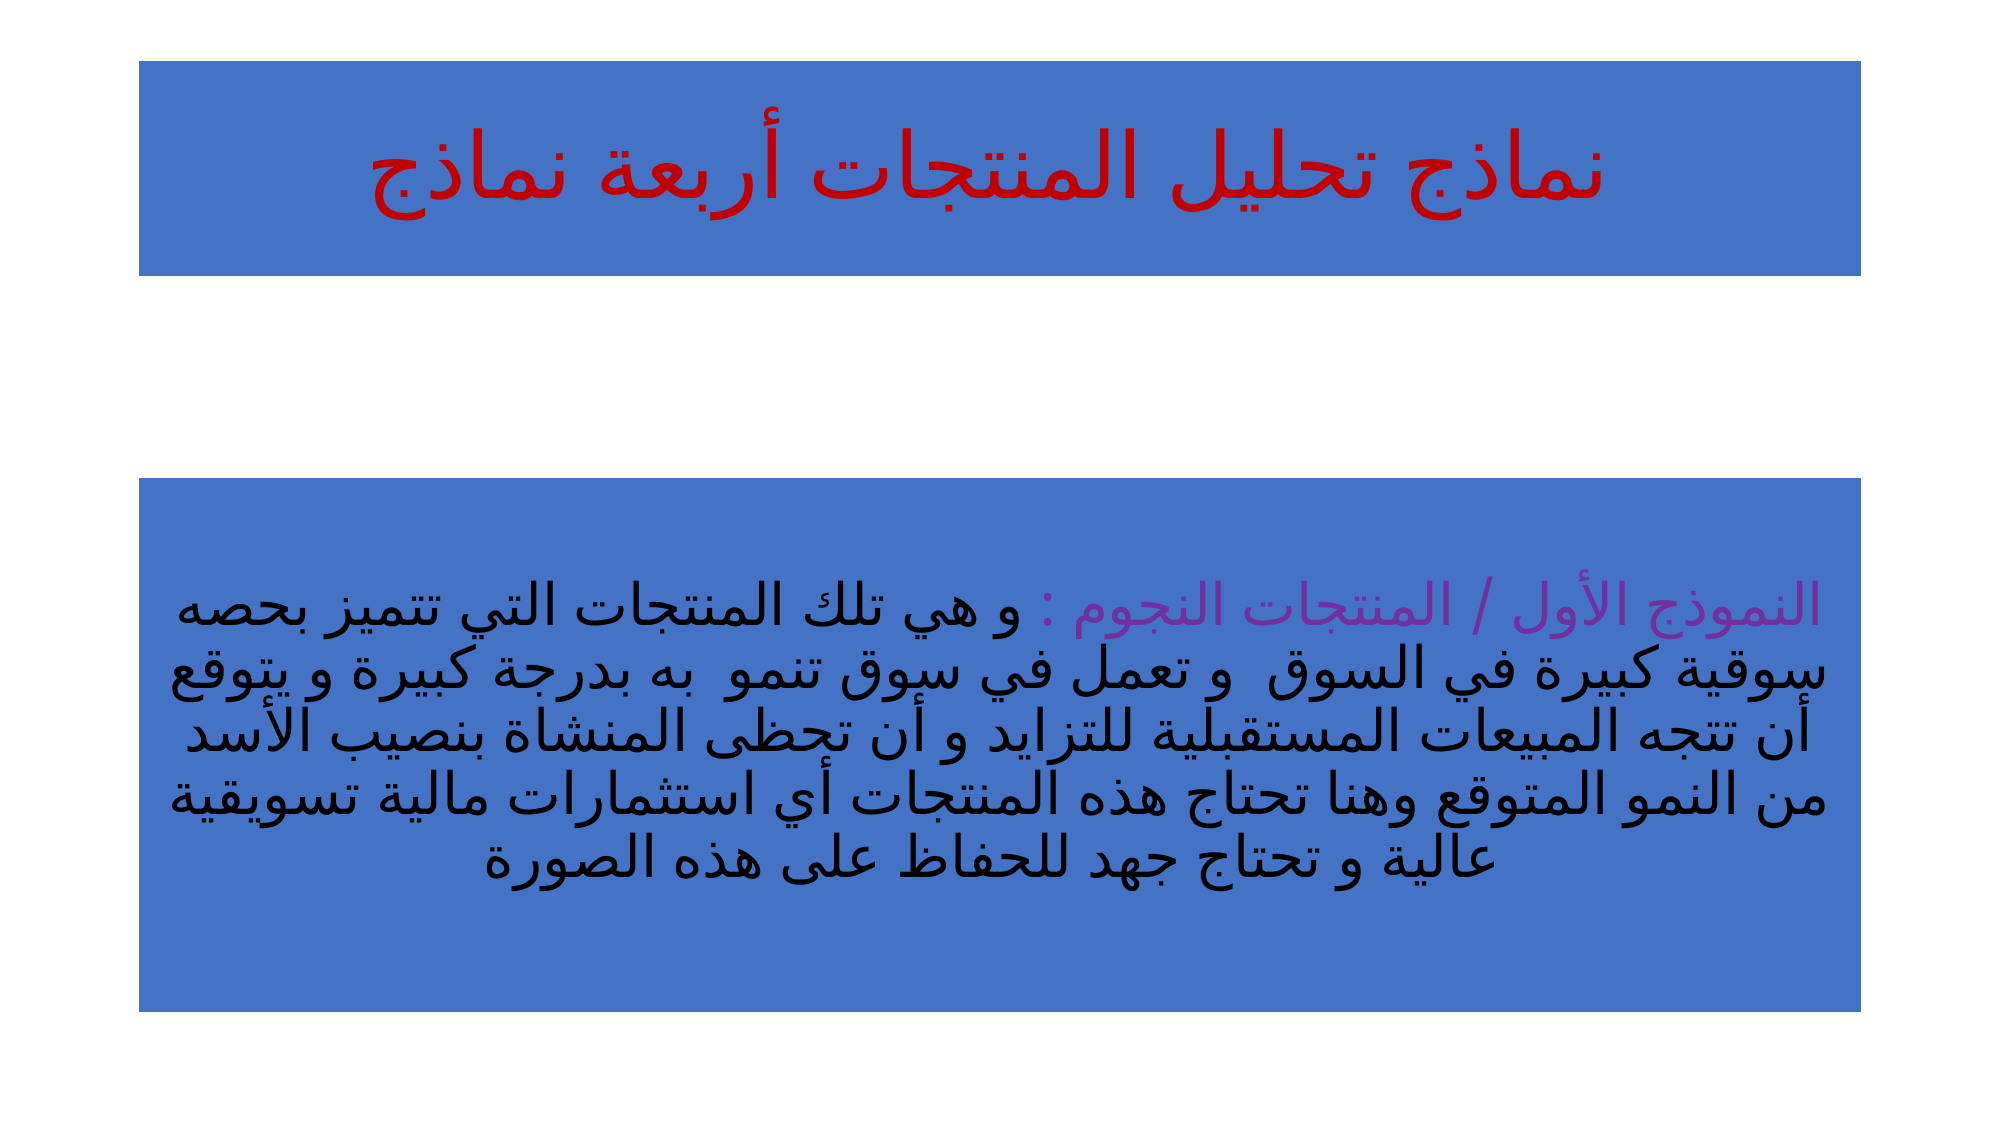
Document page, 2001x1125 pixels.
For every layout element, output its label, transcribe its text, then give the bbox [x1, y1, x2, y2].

list النموذج الأول / المنتجات النجوم : و هي تلك المنتجات التي تتميز بحصه سوقية كبيرة في السوق و تعمل في سوق تنمو به بدرجة كبيرة و يتوقع أن تتجه المبيعات المستقبلية للتزايد و أن تحظى المنشاة بنصيب الأسد من النمو المتوقع وهنا تحتاج هذه المنتجات أي استثمارات مالية تسويقية عالية و تحتاج جهد للحفاظ على هذه الصورة [136, 475, 1864, 1015]
title نماذج تحليل المنتجات أربعة نماذج [136, 58, 1864, 279]
